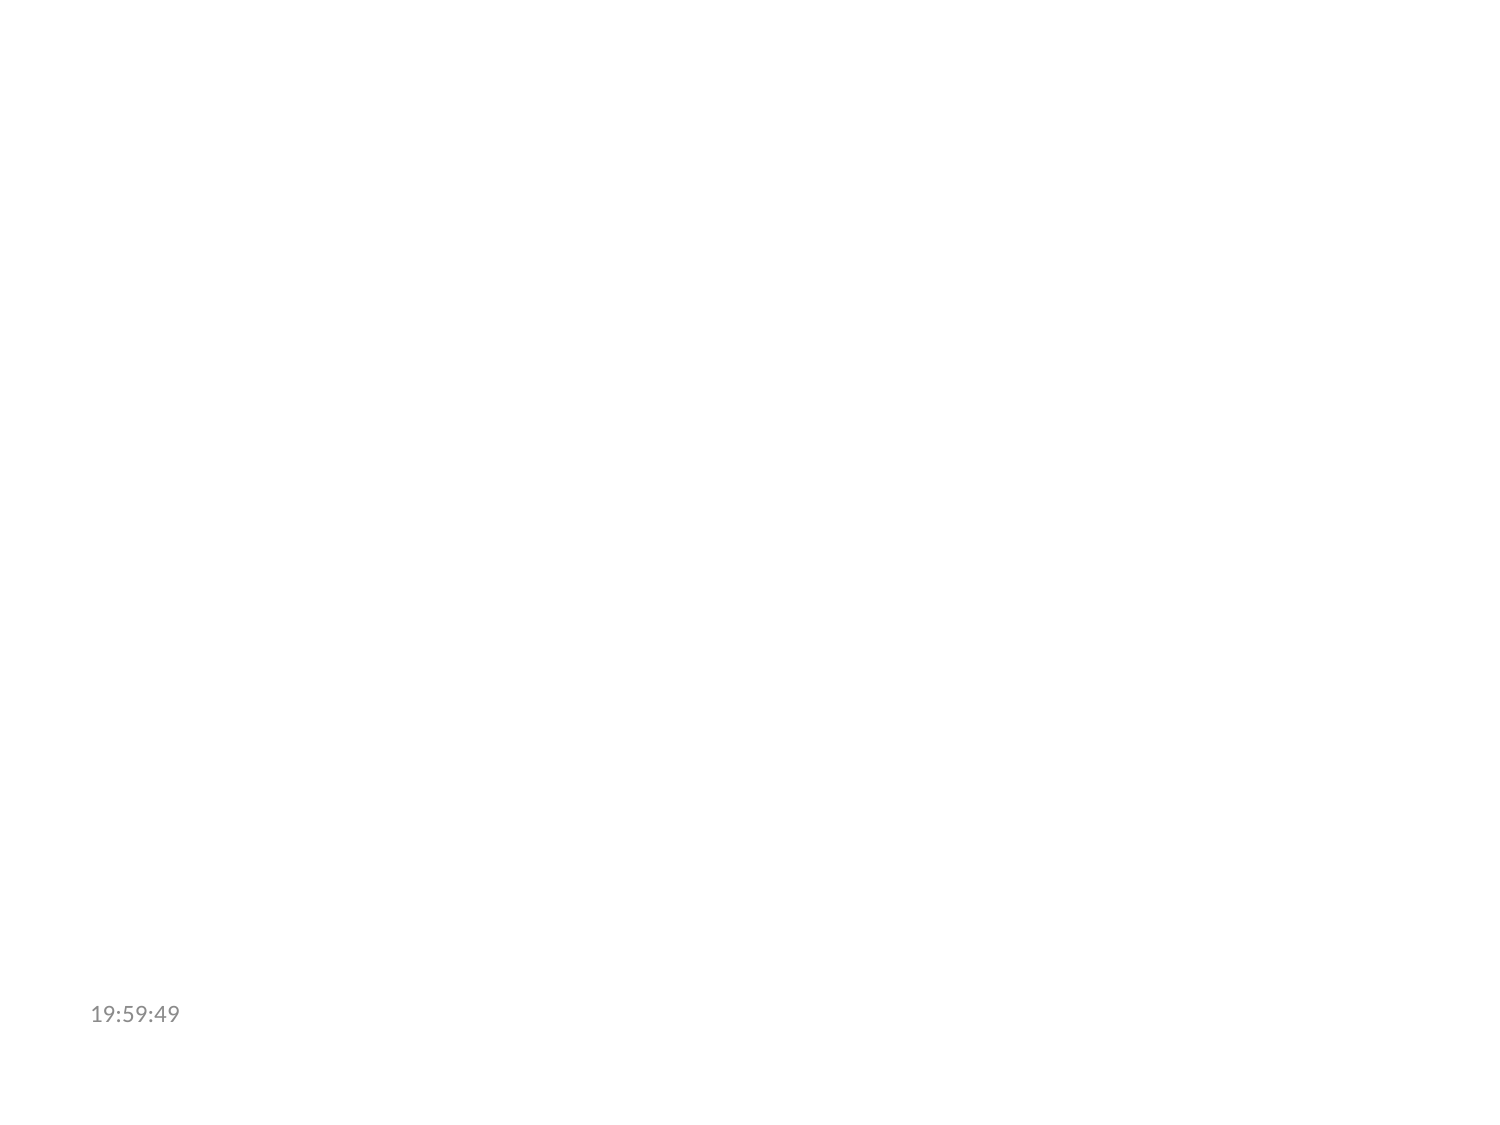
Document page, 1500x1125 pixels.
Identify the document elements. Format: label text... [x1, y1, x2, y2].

text_box 15:35:09 [75, 982, 425, 1043]
